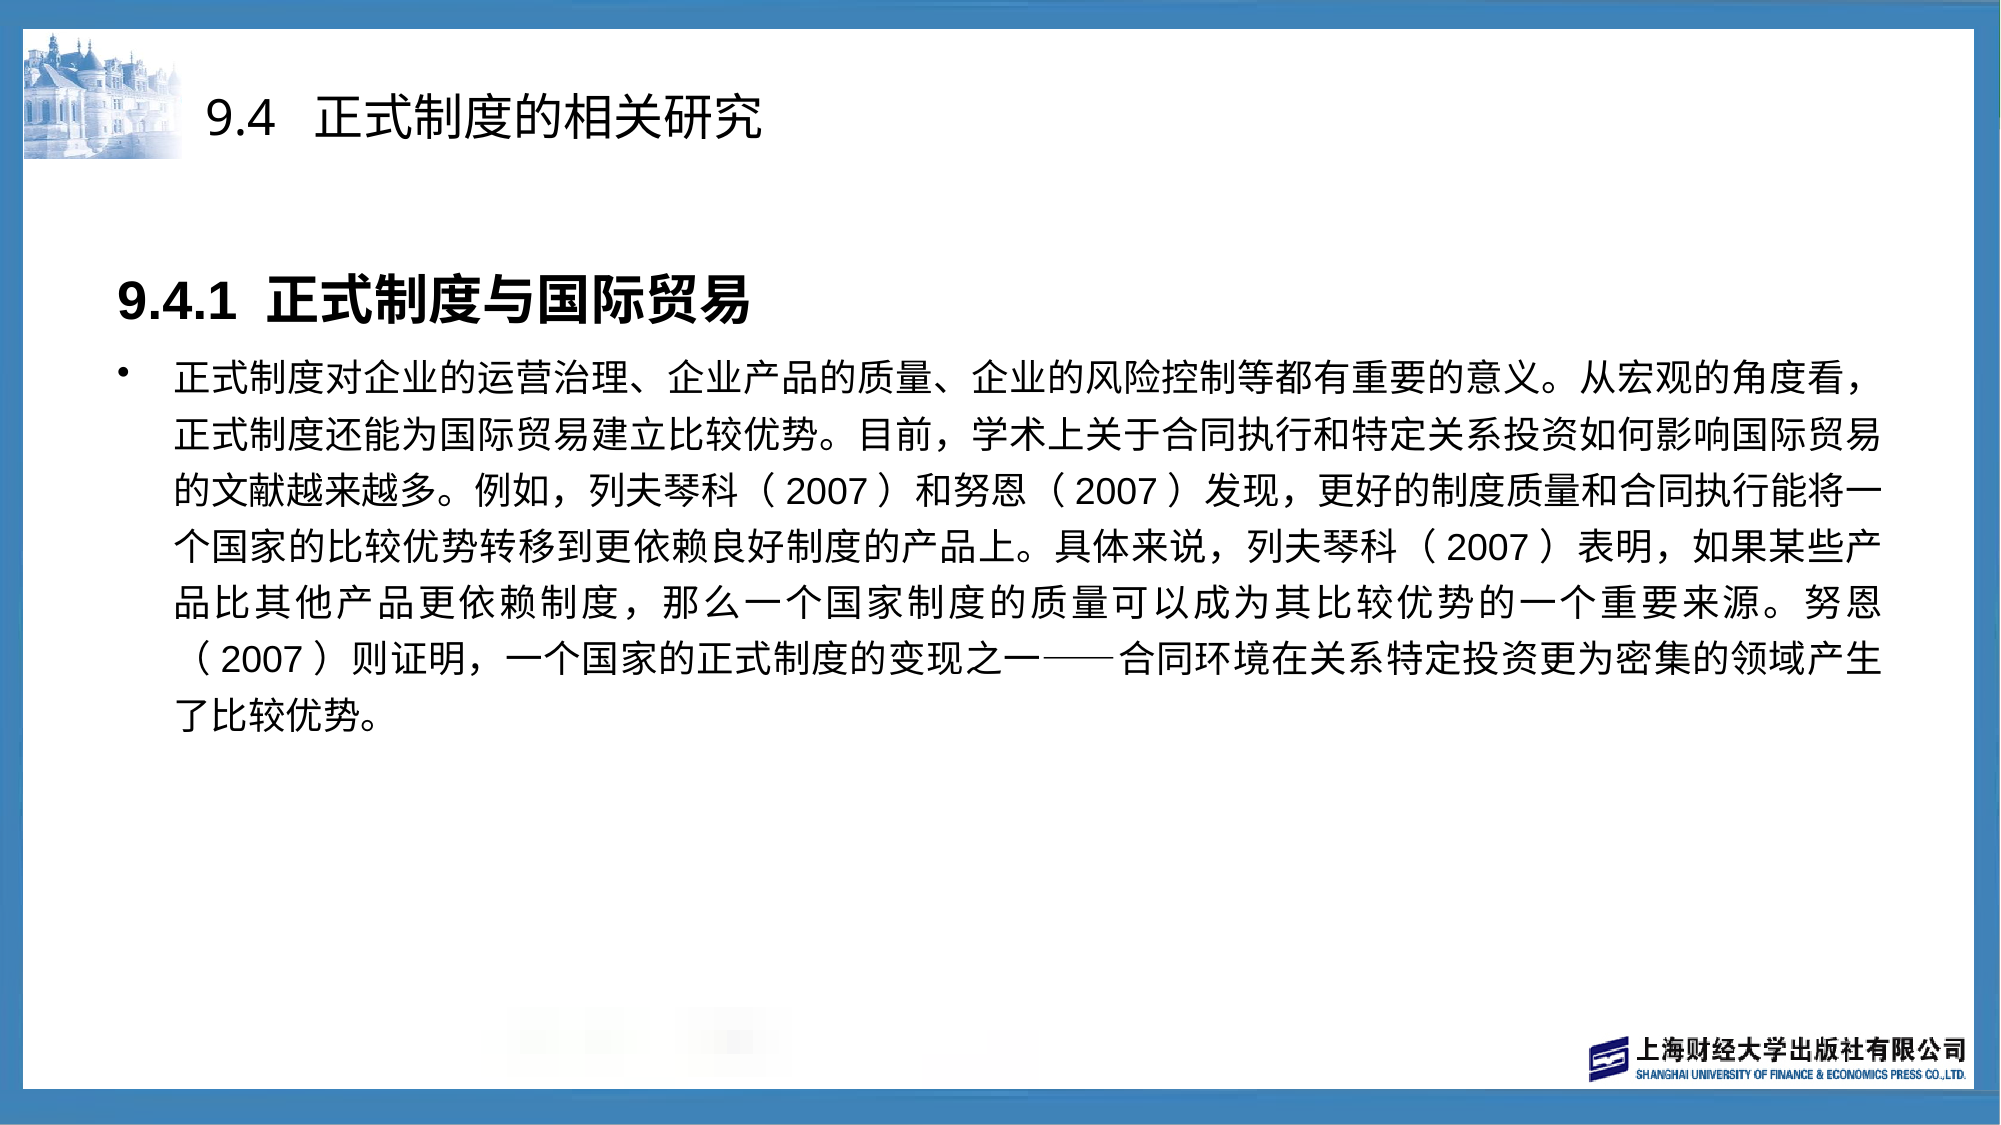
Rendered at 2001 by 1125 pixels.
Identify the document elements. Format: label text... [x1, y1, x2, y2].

title 9.4 正式制度的相关研究 [190, 64, 1547, 168]
picture [0, 0, 2001, 1125]
list 9.4.1 正式制度与国际贸易 正式制度对企业的运营治理、企业产品的质量、企业的风险控制等都有重要的意义。从宏观的角度看，正式制度还能为国际贸易建立比较优势。目前，学术上关于合同执行和特定关系投资如何影响国际贸易的文献越来越多。例如，列夫琴科（2007）和努恩（2007）发现，更好的制度质量和合同执行能将一个国家的比较优势转移到更依赖良好制度的产品上。具体来说，列夫琴科（2007）表明，如果某些产品比其他产品更依赖制度，那么一个国家制度的质量可以成为其比较优势的一个重要来源。努恩（2007）则证明，一个国家的正式制度的变现之一——合同环境在关系特定投资更为密集的领域产生了比较优势。 [102, 241, 1898, 1065]
